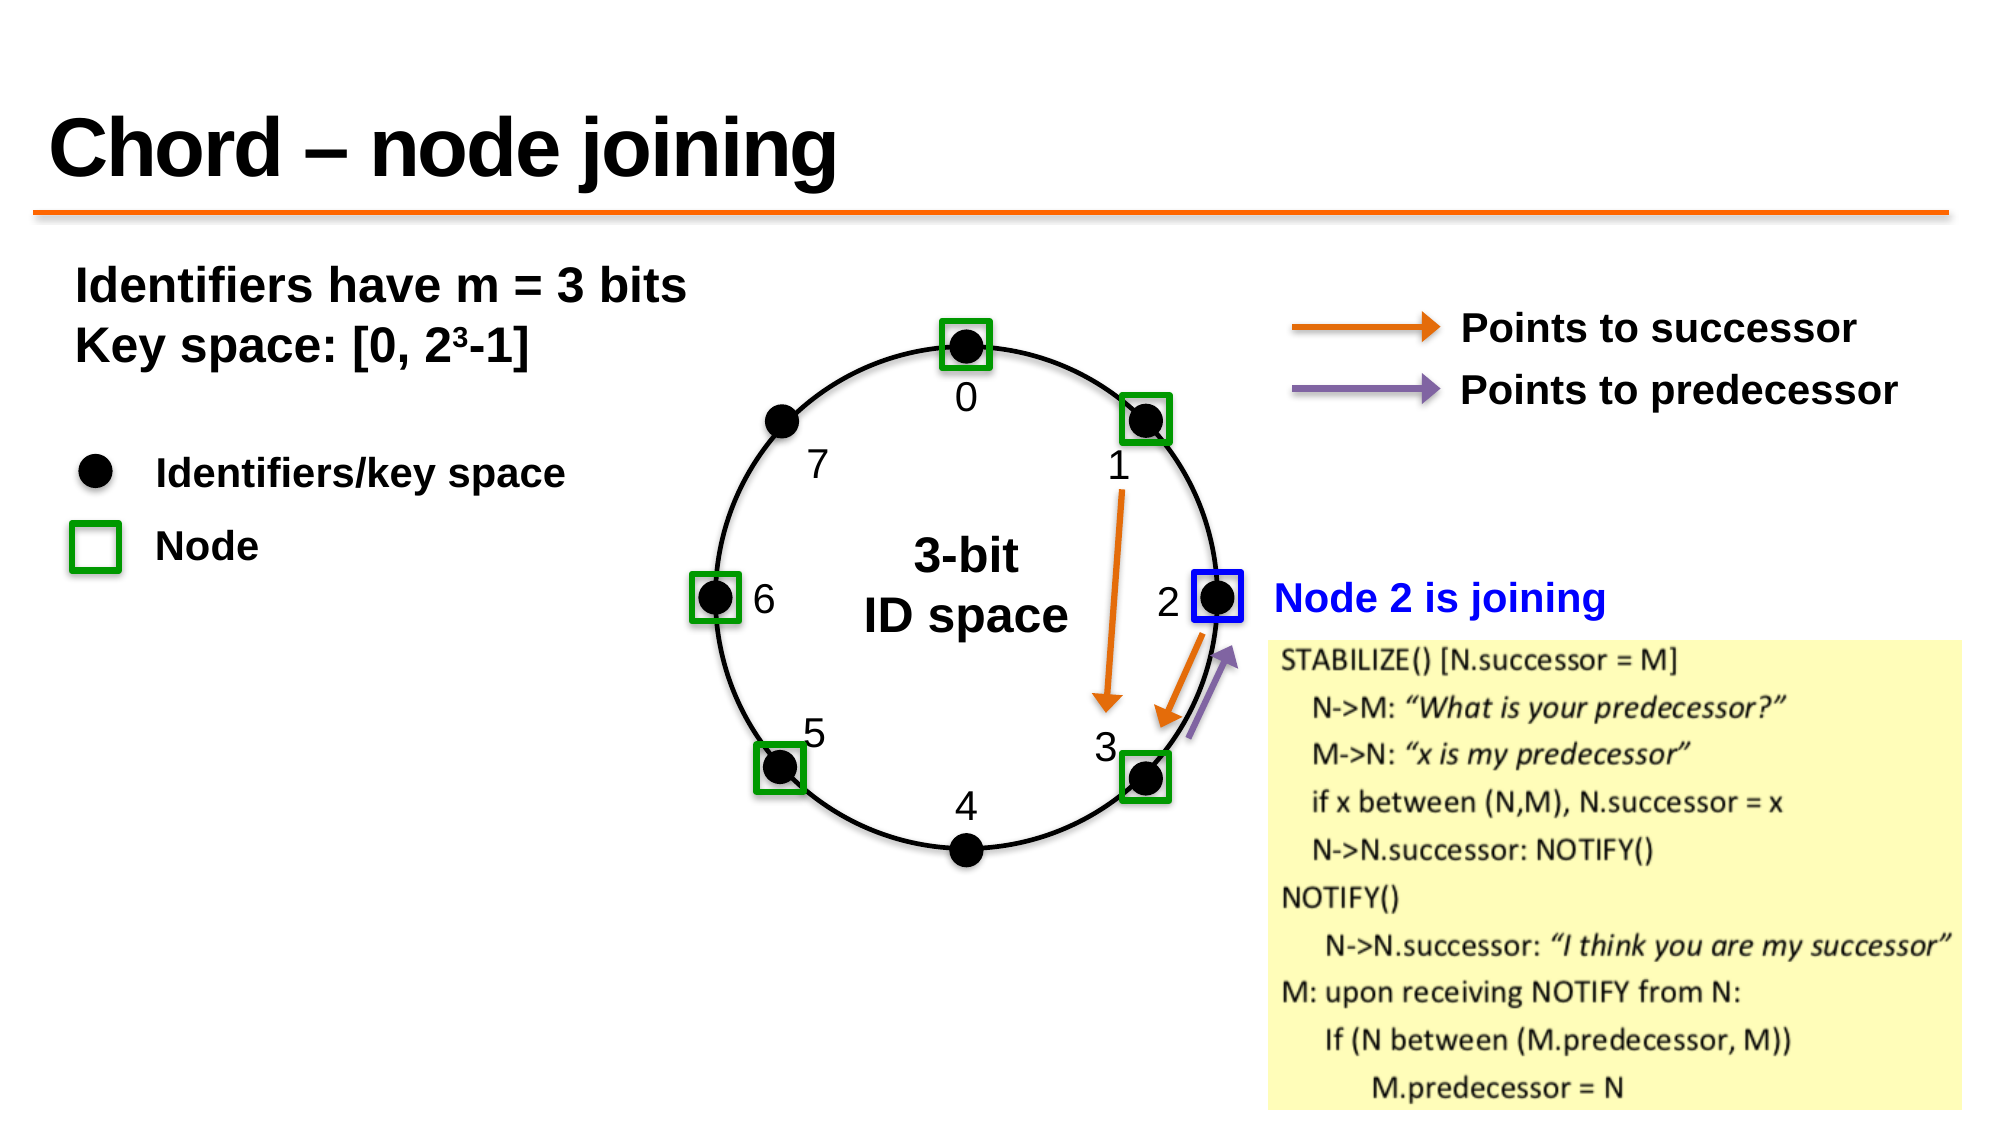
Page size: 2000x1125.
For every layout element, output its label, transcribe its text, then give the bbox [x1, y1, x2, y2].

text_box [756, 744, 804, 792]
text_box 1 [1092, 430, 1146, 496]
text_box 0 [939, 371, 993, 428]
text_box 2 [1141, 567, 1195, 633]
text_box 5 [788, 698, 842, 763]
text_box [71, 523, 120, 571]
text_box Identifiers have m = 3 bits Key space: [0, 23-1] [59, 245, 704, 380]
text_box 6 [737, 564, 791, 630]
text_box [1160, 633, 1203, 728]
text_box Points to successor [1445, 293, 1873, 355]
text_box [1127, 450, 1217, 751]
text_box Node 2 is joining [1258, 563, 1623, 628]
text_box [691, 573, 740, 622]
text_box [715, 347, 1119, 849]
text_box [1187, 644, 1233, 739]
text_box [1105, 489, 1123, 714]
text_box [79, 455, 112, 487]
text_box [766, 405, 798, 437]
text_box [1122, 394, 1170, 443]
text_box [941, 320, 990, 369]
text_box [1121, 753, 1170, 801]
text_box [950, 837, 982, 866]
text_box Points to predecessor [1445, 355, 1914, 421]
text_box 3 [1079, 712, 1133, 778]
text_box 4 [940, 771, 994, 837]
picture [1268, 640, 1962, 1111]
text_box 3-bit ID space [848, 514, 1085, 650]
text_box Identifiers/key space [140, 438, 582, 503]
title Chord – node joining [33, 24, 1950, 201]
text_box Node [139, 511, 275, 577]
text_box 7 [791, 429, 845, 495]
text_box [1193, 571, 1242, 620]
